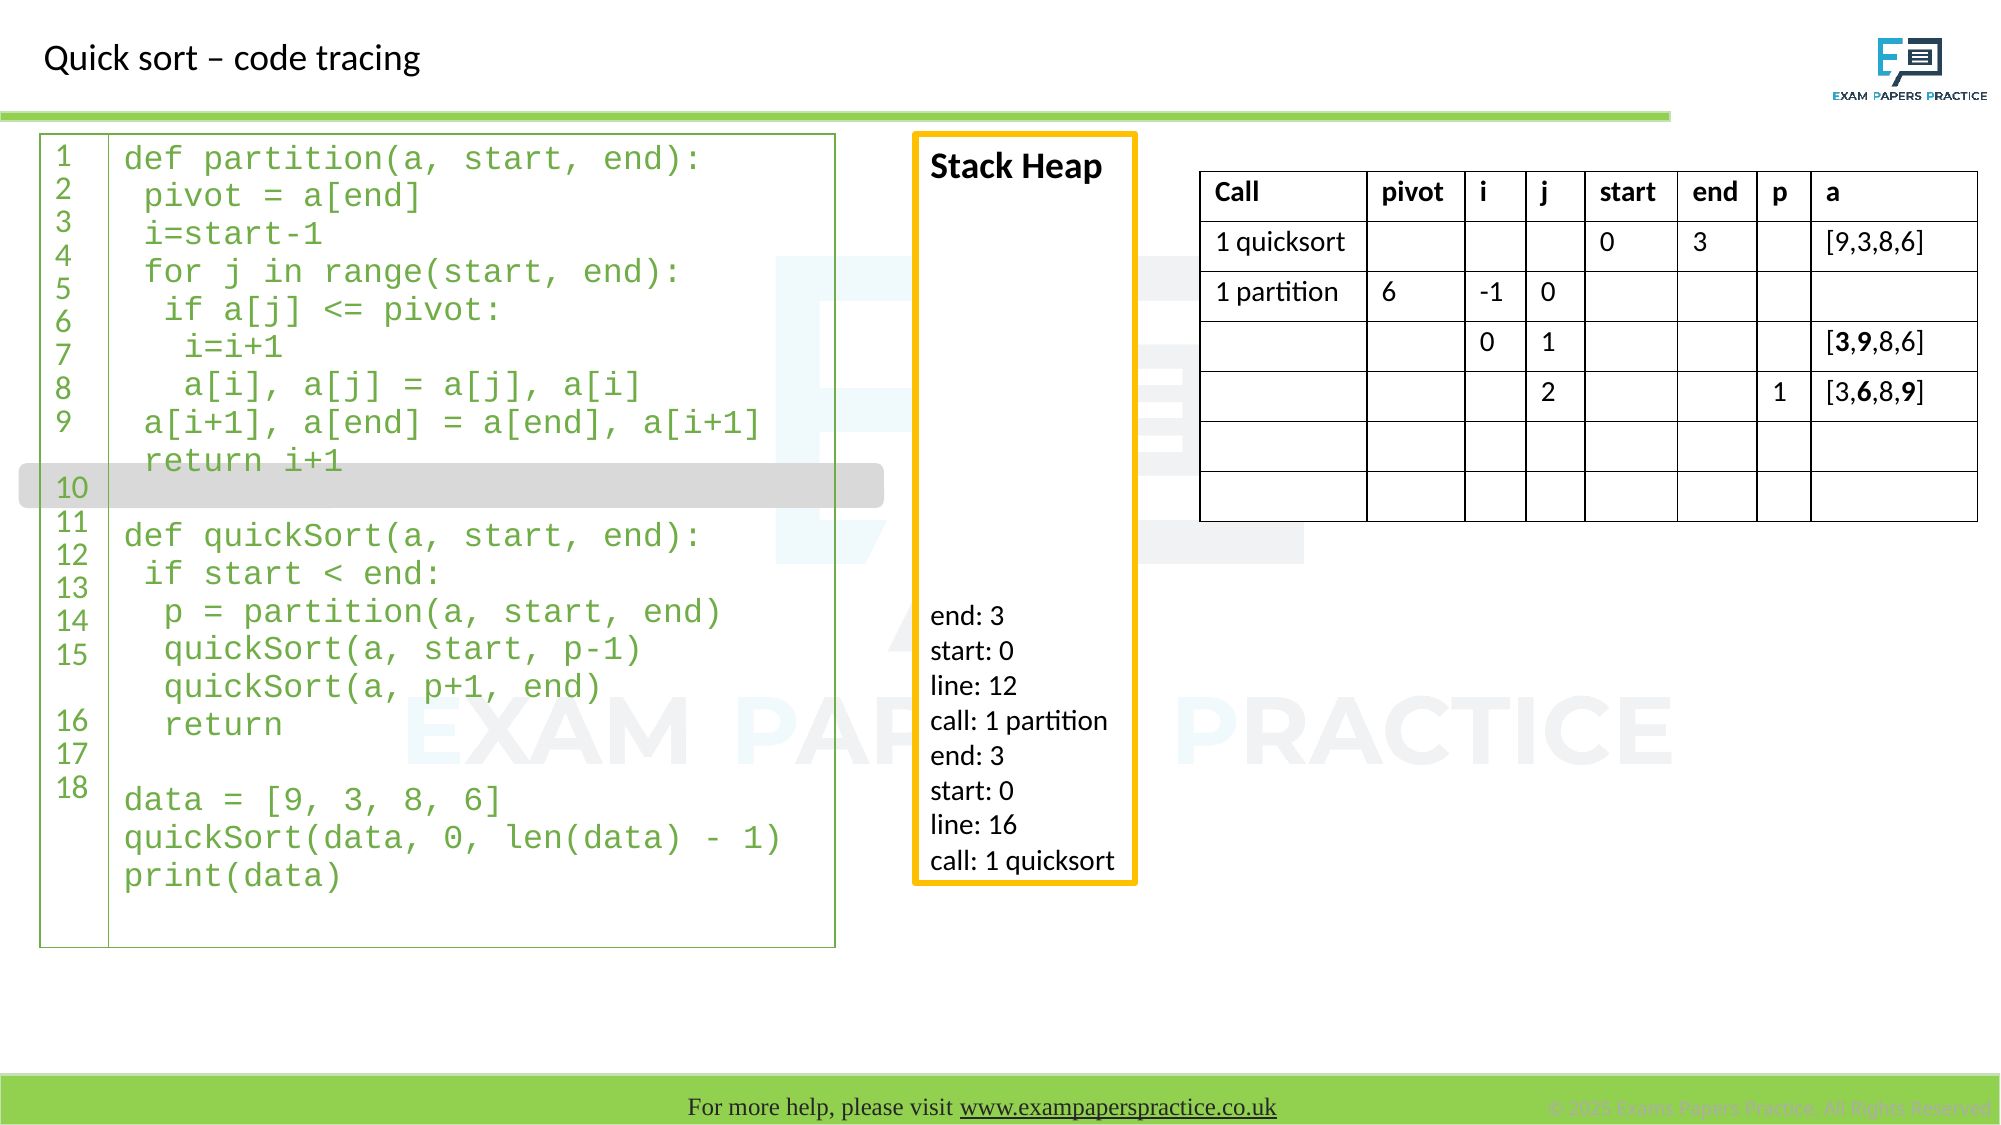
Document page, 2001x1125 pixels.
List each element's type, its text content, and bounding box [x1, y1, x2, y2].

table_cell [1678, 322, 1756, 371]
table_cell -1 [1466, 272, 1525, 321]
table_cell [1527, 222, 1584, 271]
table_cell [1678, 272, 1756, 321]
table_cell 1 partition [1201, 272, 1366, 321]
table_cell [1201, 322, 1366, 371]
table_cell [9,3,8,6] [1812, 222, 1977, 271]
table_cell [1586, 322, 1677, 371]
table_cell [1466, 222, 1525, 271]
table_cell 0 [1586, 222, 1677, 271]
table_cell 3 [1678, 222, 1756, 271]
table_cell [1812, 472, 1977, 521]
table_header i [1466, 172, 1525, 221]
table_header 1 2 3 4 5 6 7 8 9 10 11 12 13 14 15 16 17 18 [41, 135, 108, 947]
text_box [836, 463, 885, 508]
table_cell [1678, 372, 1756, 421]
table_cell [1527, 472, 1584, 521]
table_cell [1368, 372, 1464, 421]
table_cell [1586, 272, 1677, 321]
table_cell [1466, 422, 1525, 471]
table_cell 2 [1527, 372, 1584, 421]
table_cell [1201, 422, 1366, 471]
table_cell [1812, 422, 1977, 471]
table_cell [1678, 472, 1756, 521]
table_cell 1 [1527, 322, 1584, 371]
table_cell [1368, 222, 1464, 271]
table_cell [1758, 322, 1810, 371]
table_header end [1678, 172, 1756, 221]
table_header start [1586, 172, 1677, 221]
table_cell [1586, 372, 1677, 421]
table_cell [1201, 472, 1366, 521]
table_cell [1368, 322, 1464, 371]
table_cell [1466, 472, 1525, 521]
table_cell 6 [1368, 272, 1464, 321]
table_cell [1758, 472, 1810, 521]
table_cell [1527, 422, 1584, 471]
table_header Call [1201, 172, 1366, 221]
table_cell [1466, 372, 1525, 421]
table_cell [1812, 272, 1977, 321]
text_box Quick sort – code tracing [28, 25, 1072, 86]
table_header p [1758, 172, 1810, 221]
table_cell [1586, 422, 1677, 471]
text_box Stack Heap end: 3 start: 0 line: 12 call: 1 partition end: 3 start: 0 line: 16 call: 1 quicksort [915, 133, 1135, 884]
table_cell [1368, 472, 1464, 521]
table_cell [1368, 422, 1464, 471]
text_box [18, 463, 39, 509]
table_cell [3,6,8,9] [1812, 372, 1977, 421]
table_cell 0 [1466, 322, 1525, 371]
table_cell [1758, 422, 1810, 471]
table_cell [1678, 422, 1756, 471]
table_cell [1758, 222, 1810, 271]
table_header pivot [1368, 172, 1464, 221]
table_cell [3,9,8,6] [1812, 322, 1977, 371]
table_cell 1 [1758, 372, 1810, 421]
table_header j [1527, 172, 1584, 221]
table_header a [1812, 172, 1977, 221]
table_cell [1758, 272, 1810, 321]
table_cell 1 quicksort [1201, 222, 1366, 271]
table_cell [1586, 472, 1677, 521]
table_cell 0 [1527, 272, 1584, 321]
table_cell [1201, 372, 1366, 421]
table_header def partition(a, start, end): pivot = a[end] i=start-1 for j in range(start, end): if a[j] <= pivot: i=i+1 a[i], a[j] = a[j], a[i] a[i+1], a[end] = a[end], a[i+1] return i+1 def quickSort(a, start, end): if start < end: p = partition(a, start, end) quickSort(a, start, p-1) quickSort(a, p+1, end) return data = [9, 3, 8, 6] quickSort(data, 0, len(data) - 1) print(data) [109, 135, 834, 947]
